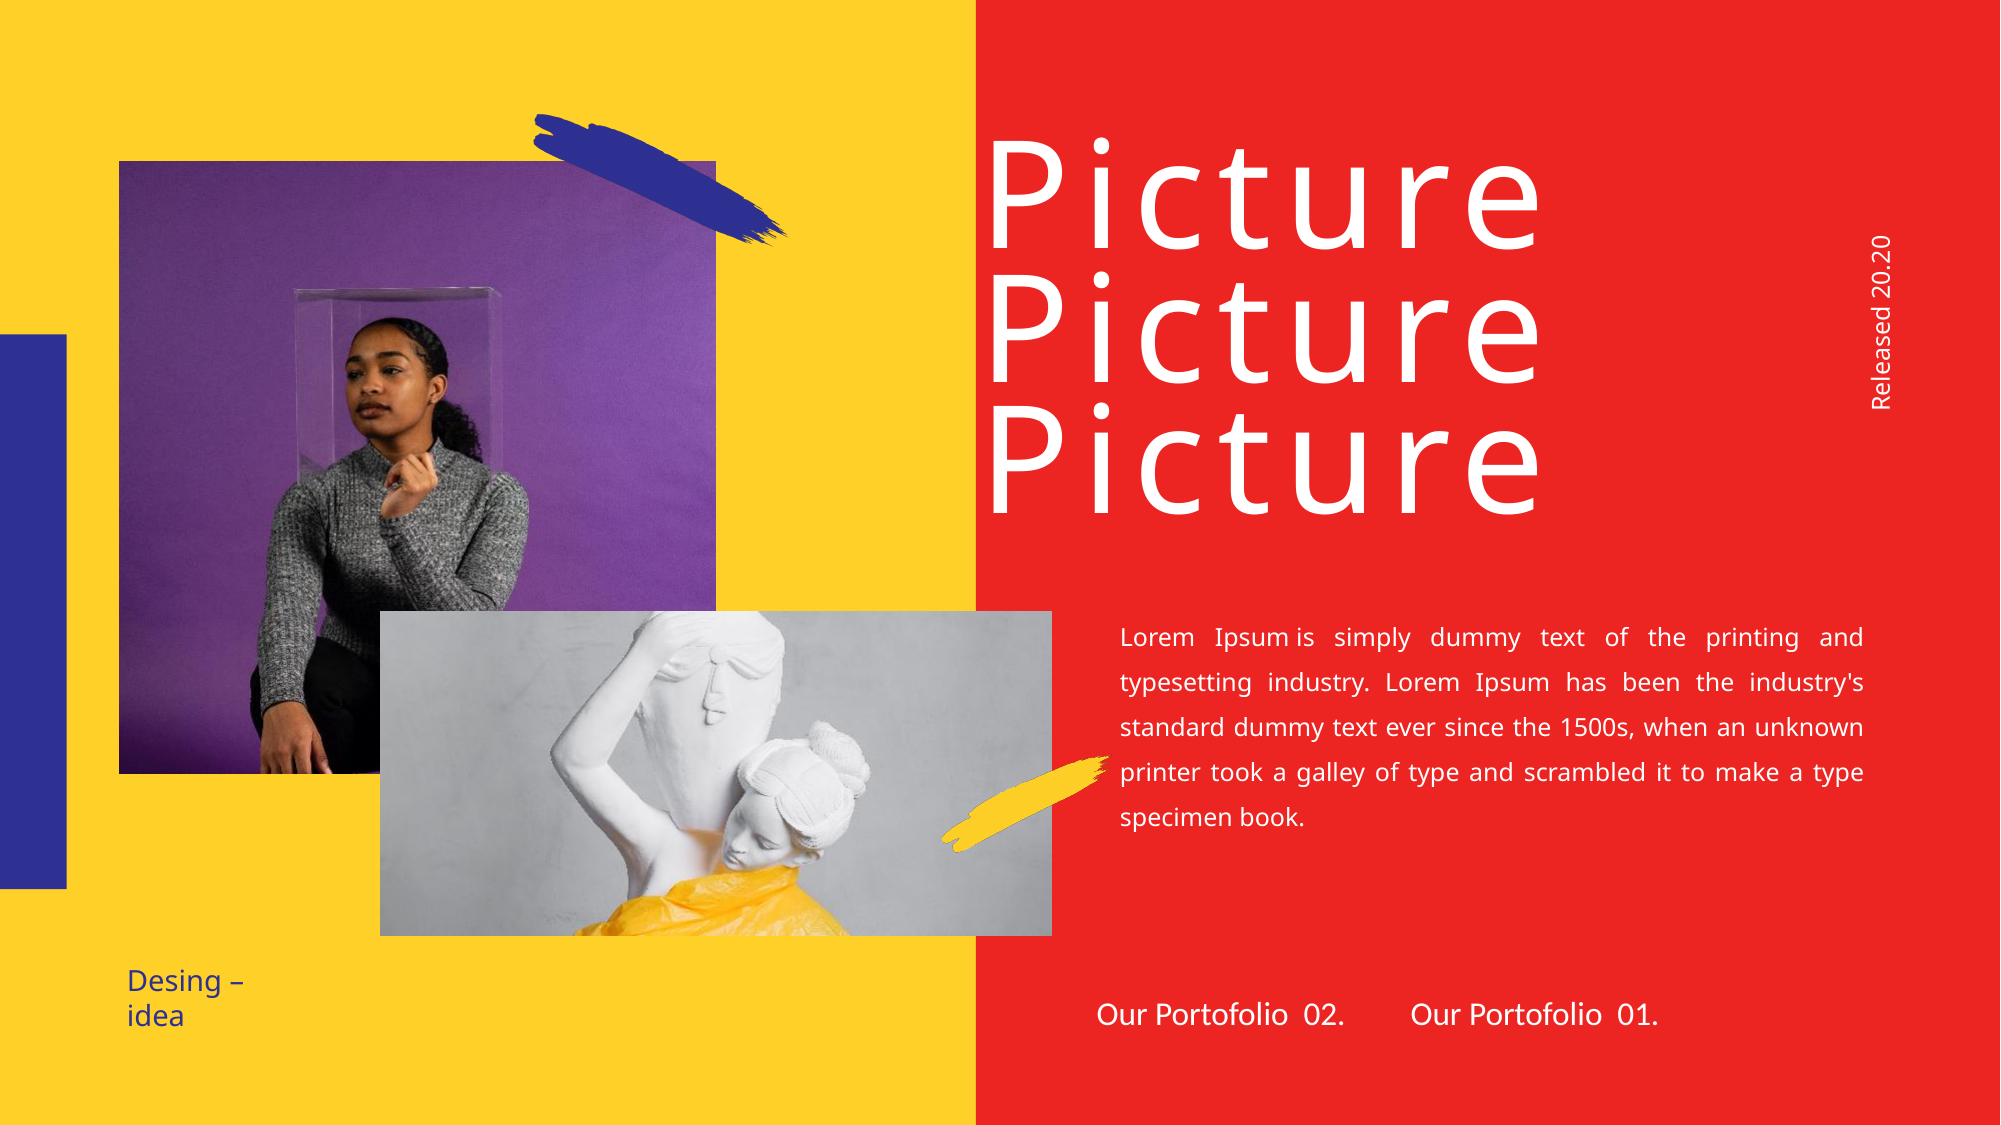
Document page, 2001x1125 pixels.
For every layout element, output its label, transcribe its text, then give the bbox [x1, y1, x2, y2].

text_box Desing – idea [112, 954, 260, 1040]
text_box Our Portofolio 02. [1081, 984, 1369, 1040]
text_box Our Portofolio 01. [1395, 984, 1683, 1040]
text_box [975, 0, 2000, 1125]
text_box [0, 333, 68, 890]
text_box Picture [964, 91, 1562, 225]
text_box [0, 0, 975, 1125]
text_box Released 20.20 [1857, 221, 1903, 427]
text_box Lorem Ipsum is simply dummy text of the printing and typesetting industry. Lorem Ipsum has been the industry's standard dummy text ever since the 1500s, when an unknown printer took a galley of type and scrambled it to make a type specimen book. [1105, 599, 1881, 839]
text_box Picture [964, 356, 1562, 551]
picture [119, 94, 1124, 936]
text_box Picture [964, 225, 1562, 356]
